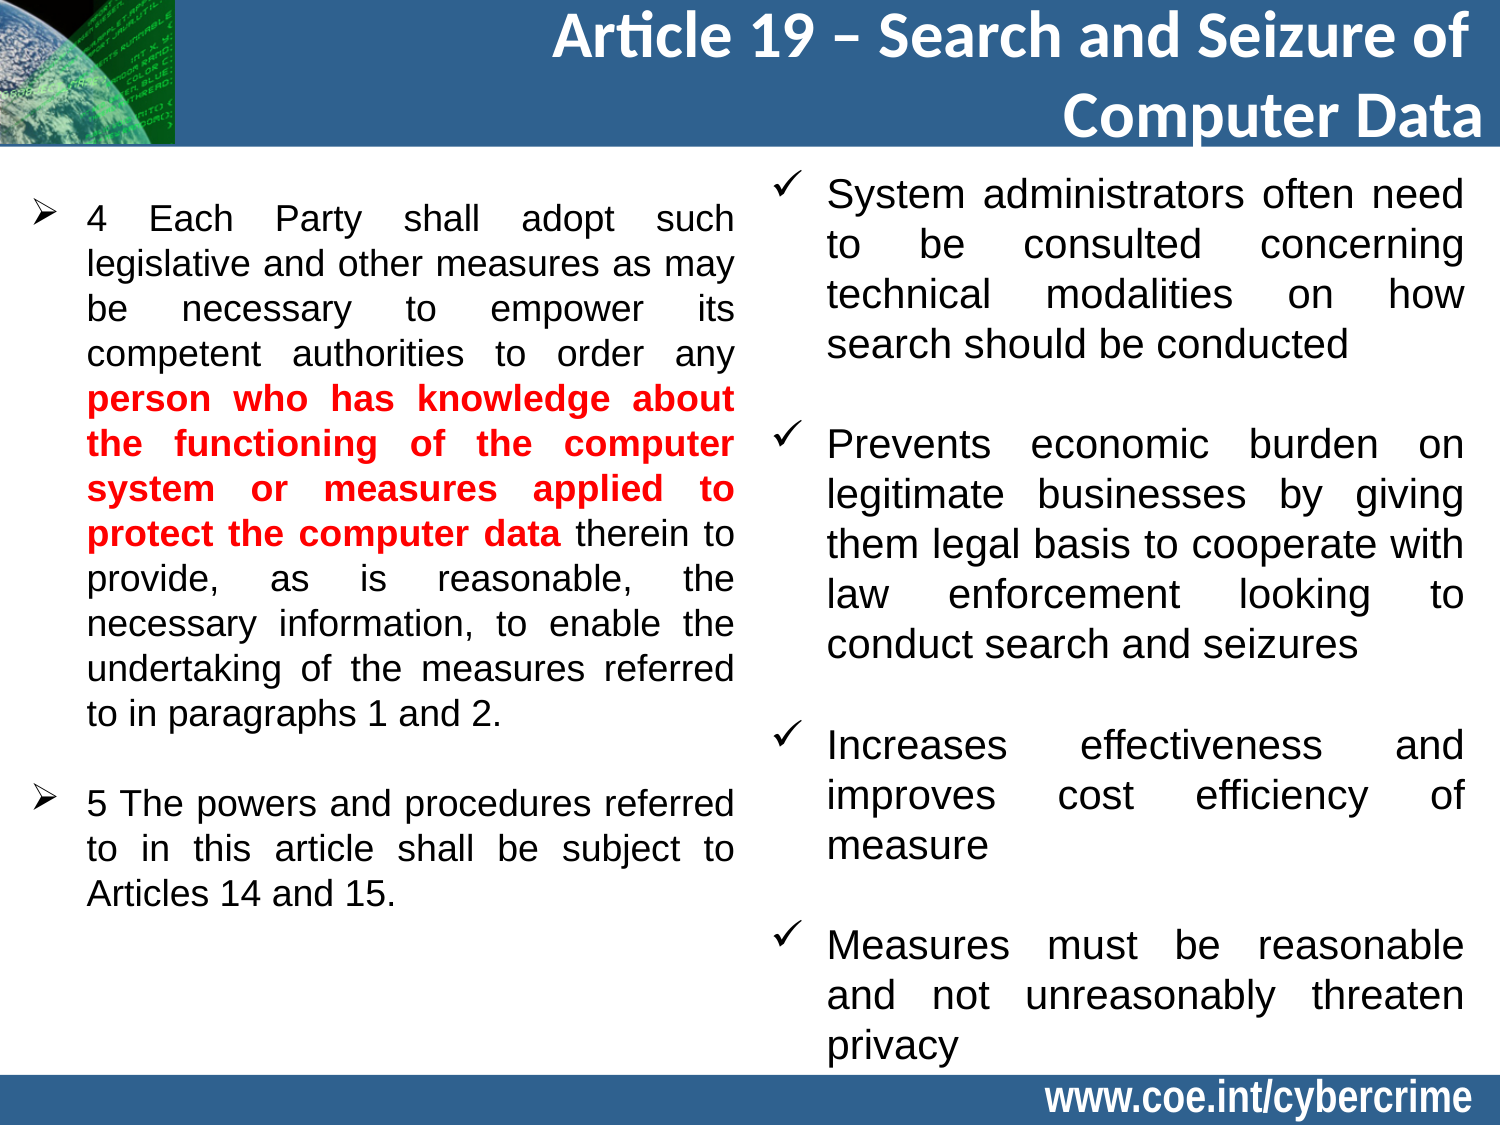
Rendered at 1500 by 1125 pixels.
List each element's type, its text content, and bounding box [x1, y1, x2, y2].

text_box 4 Each Party shall adopt such legislative and other measures as may be necessary to empower its competent authorities to order any person who has knowledge about the functioning of the computer system or measures applied to protect the computer data therein to provide, as is reasonable, the necessary information, to enable the undertaking of the measures referred to in paragraphs 1 and 2. 5 The powers and procedures referred to in this article shall be subject to Articles 14 and 15. [15, 186, 750, 922]
text_box Article 19 – Search and Seizure of Computer Data [177, 0, 1500, 149]
picture [0, 0, 175, 144]
text_box [0, 1073, 1030, 1125]
text_box System administrators often need to be consulted concerning technical modalities on how search should be conducted Prevents economic burden on legitimate businesses by giving them legal basis to cooperate with law enforcement looking to conduct search and seizures Increases effectiveness and improves cost efficiency of measure Measures must be reasonable and not unreasonably threaten privacy [755, 159, 1480, 1075]
text_box www.coe.int/cybercrime [1030, 1059, 1500, 1125]
